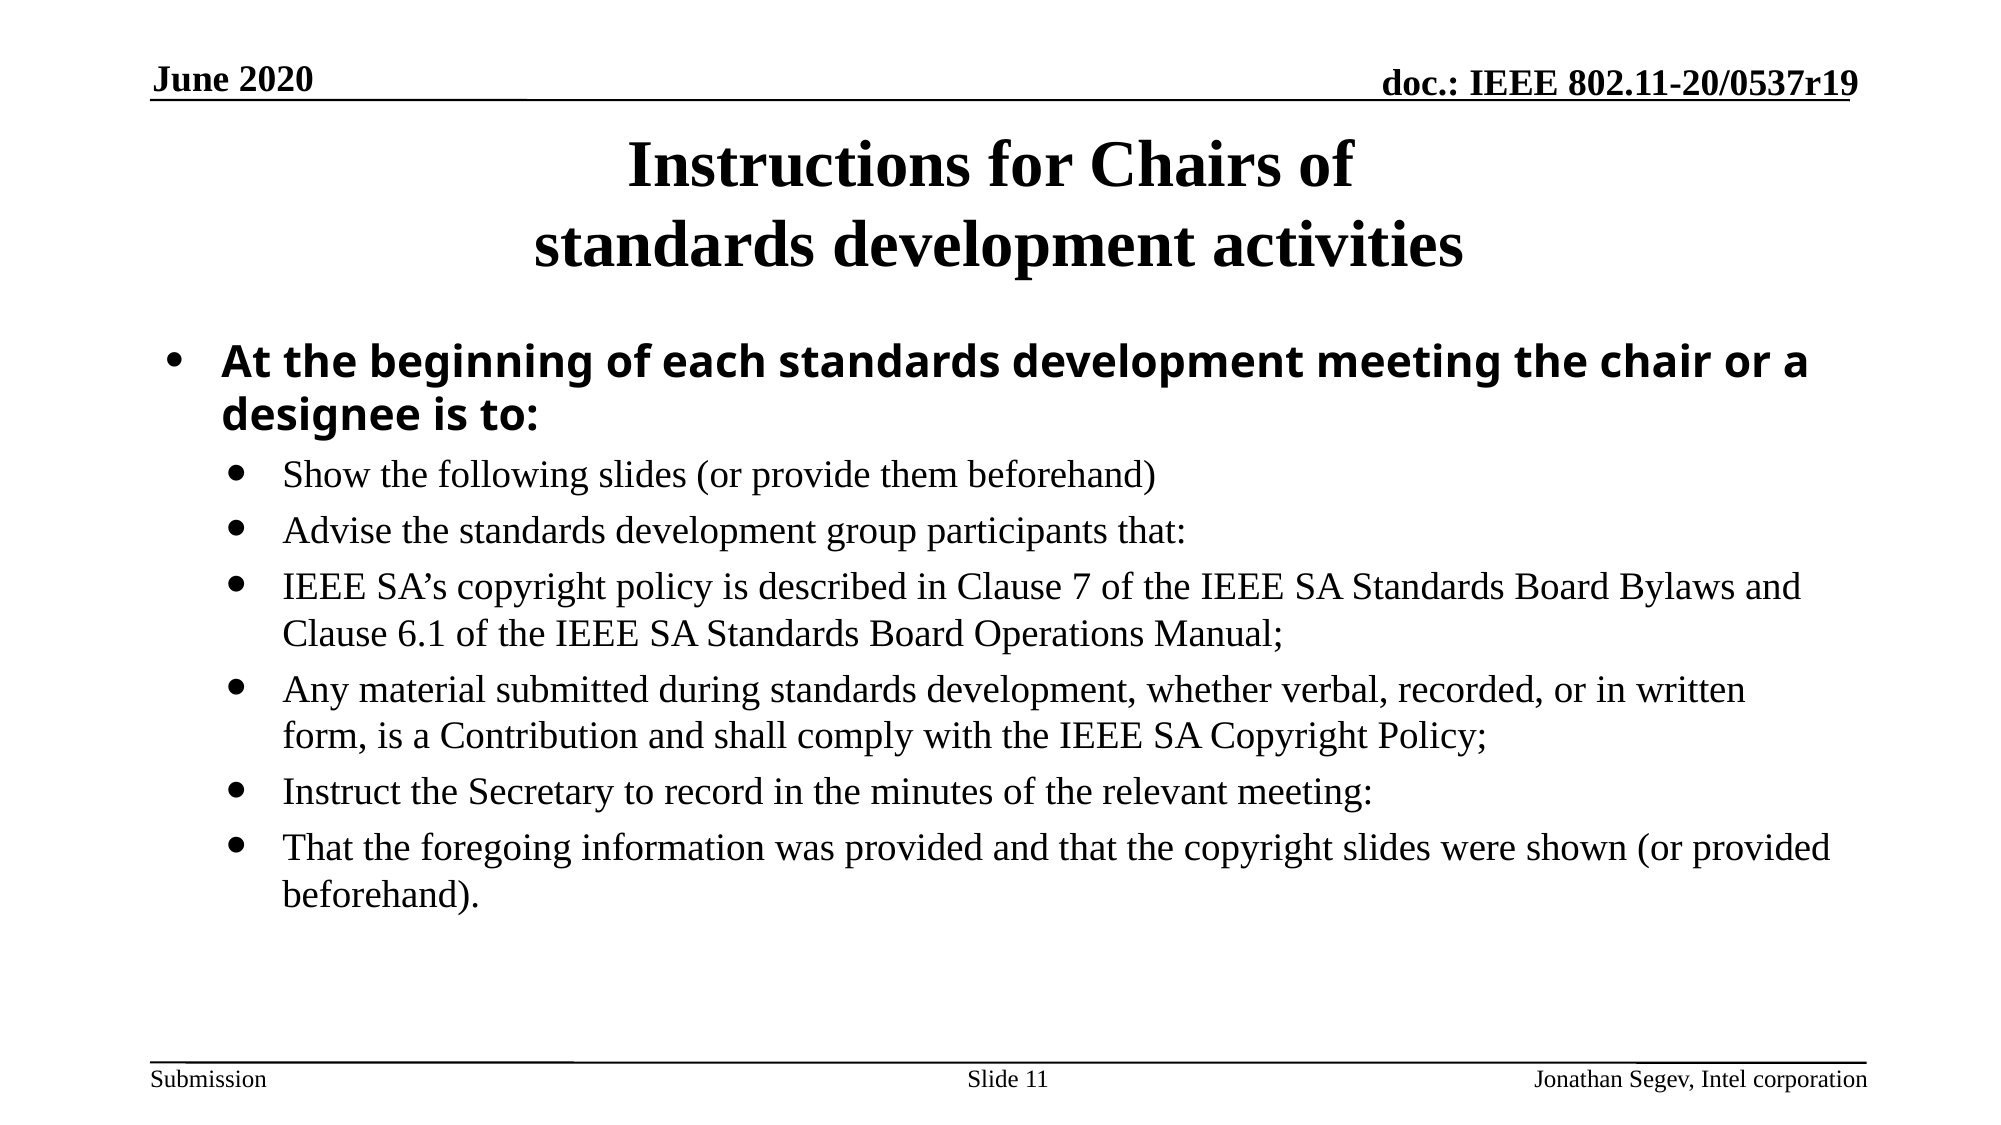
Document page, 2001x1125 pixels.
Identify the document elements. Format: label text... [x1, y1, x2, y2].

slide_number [152, 54, 563, 100]
title Instructions for Chairs of standards development activities [149, 112, 1850, 288]
list At the beginning of each standards development meeting the chair or a designee is to: Show the following slides (or provide them beforehand) Advise the standards development group participants that: IEEE SA’s copyright policy is described in Clause 7 of the IEEE SA Standards Board Bylaws and Clause 6.1 of the IEEE SA Standards Board Operations Manual; Any material submitted during standards development, whether verbal, recorded, or in written form, is a Contribution and shall comply with the IEEE SA Copyright Policy; Instruct the Secretary to record in the minutes of the relevant meeting: That the foregoing information was provided and that the copyright slides were shown (or provided beforehand). [149, 324, 1850, 1000]
footer Jonathan Segev, Intel corporation [1171, 1061, 1869, 1093]
slide_number Slide 11 [950, 1061, 1067, 1123]
